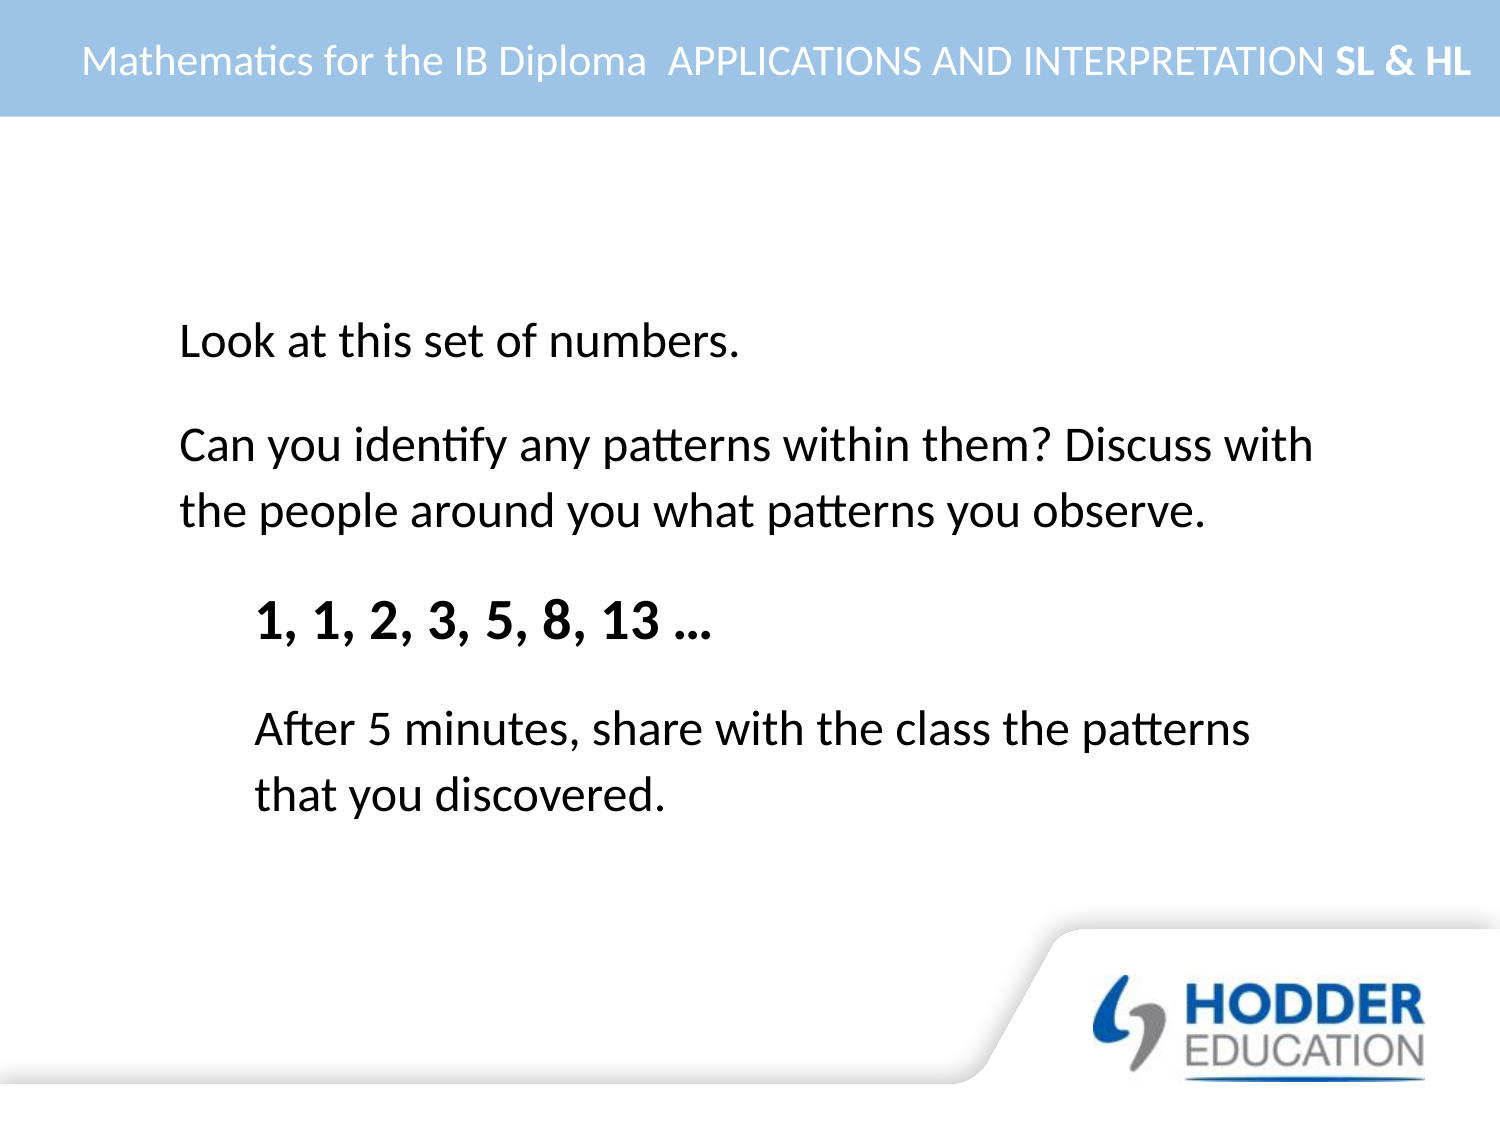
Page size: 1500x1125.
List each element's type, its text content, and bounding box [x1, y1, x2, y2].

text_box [0, 893, 1500, 1125]
text_box Look at this set of numbers. Can you identify any patterns within them? Discuss with the people around you what patterns you observe. 1, 1, 2, 3, 5, 8, 13 … After 5 minutes, share with the class the patterns that you discovered. [179, 301, 1321, 822]
text_box Mathematics for the IB Diploma APPLICATIONS AND INTERPRETATION SL & HL [0, 0, 1500, 118]
